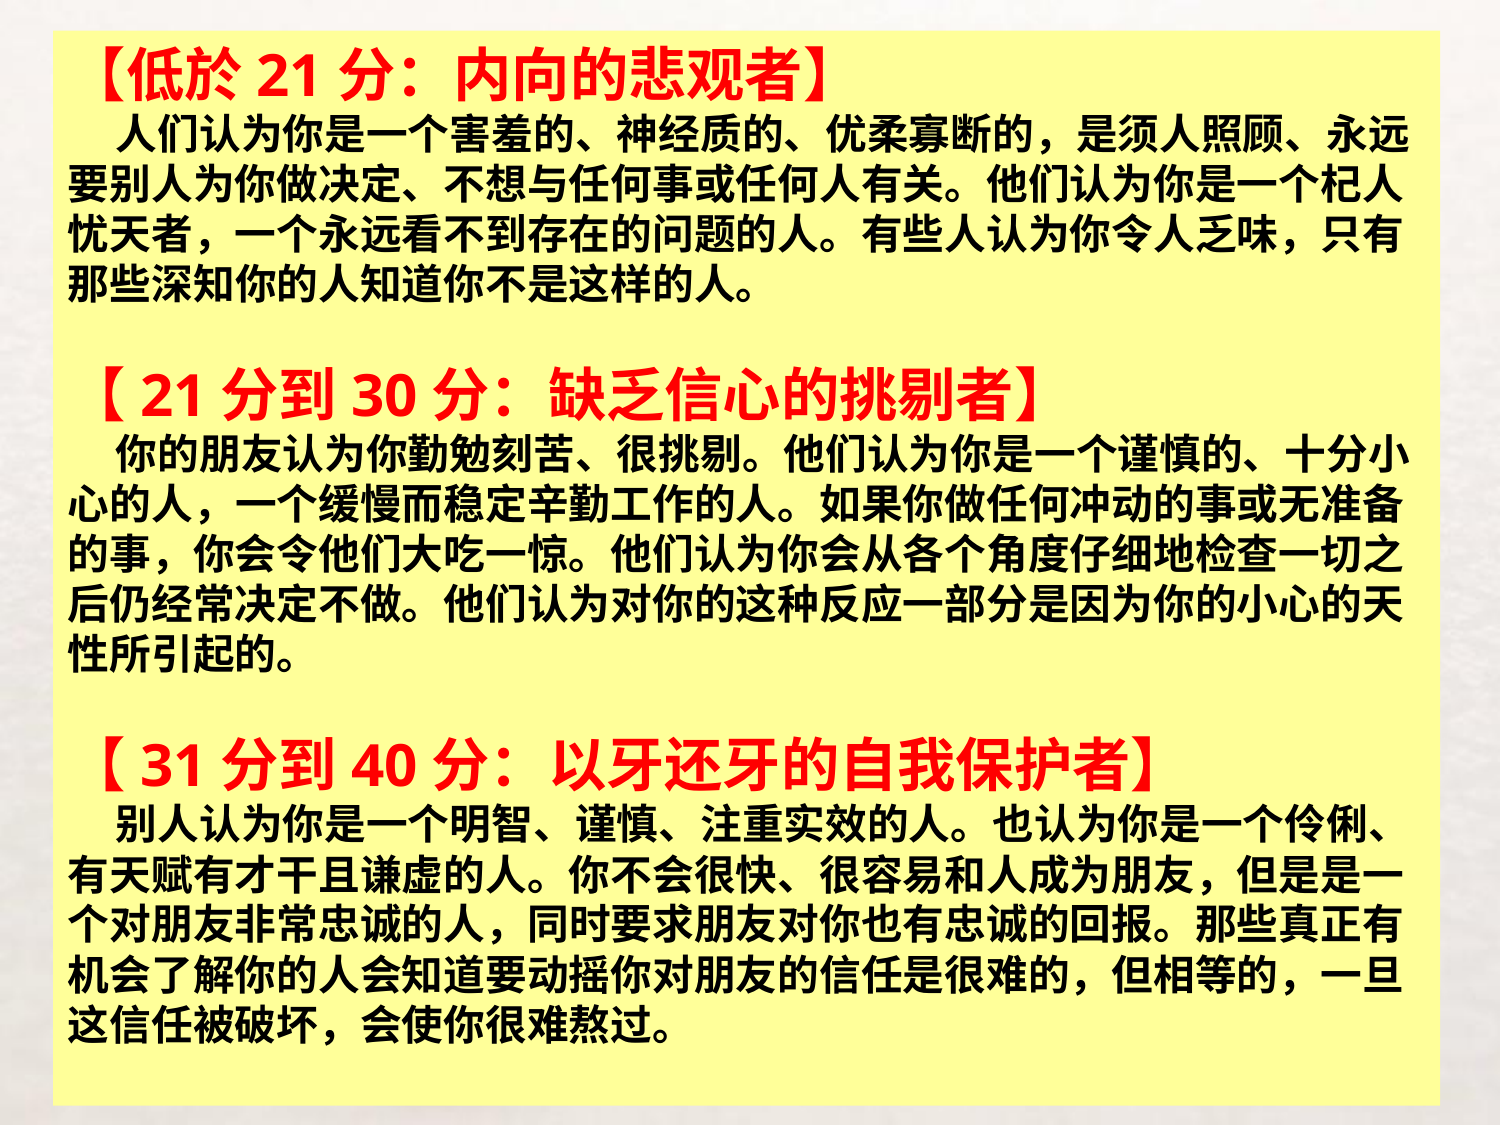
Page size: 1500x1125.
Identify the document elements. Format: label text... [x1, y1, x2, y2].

picture [0, 0, 1500, 1125]
text_box 【低於21分：内向的悲观者】 人们认为你是一个害羞的、神经质的、优柔寡断的，是须人照顾、永远要别人为你做决定、不想与任何事或任何人有关。他们认为你是一个杞人忧天者，一个永远看不到存在的问题的人。有些人认为你令人乏味，只有那些深知你的人知道你不是这样的人。 【21分到30分：缺乏信心的挑剔者】 你的朋友认为你勤勉刻苦、很挑剔。他们认为你是一个谨慎的、十分小心的人，一个缓慢而稳定辛勤工作的人。如果你做任何冲动的事或无准备的事，你会令他们大吃一惊。他们认为你会从各个角度仔细地检查一切之后仍经常决定不做。他们认为对你的这种反应一部分是因为你的小心的天性所引起的。 【31分到40分：以牙还牙的自我保护者】 别人认为你是一个明智、谨慎、注重实效的人。也认为你是一个伶俐、有天赋有才干且谦虚的人。你不会很快、很容易和人成为朋友，但是是一个对朋友非常忠诚的人，同时要求朋友对你也有忠诚的回报。那些真正有机会了解你的人会知道要动摇你对朋友的信任是很难的，但相等的，一旦这信任被破坏，会使你很难熬过。 [53, 30, 1441, 1106]
